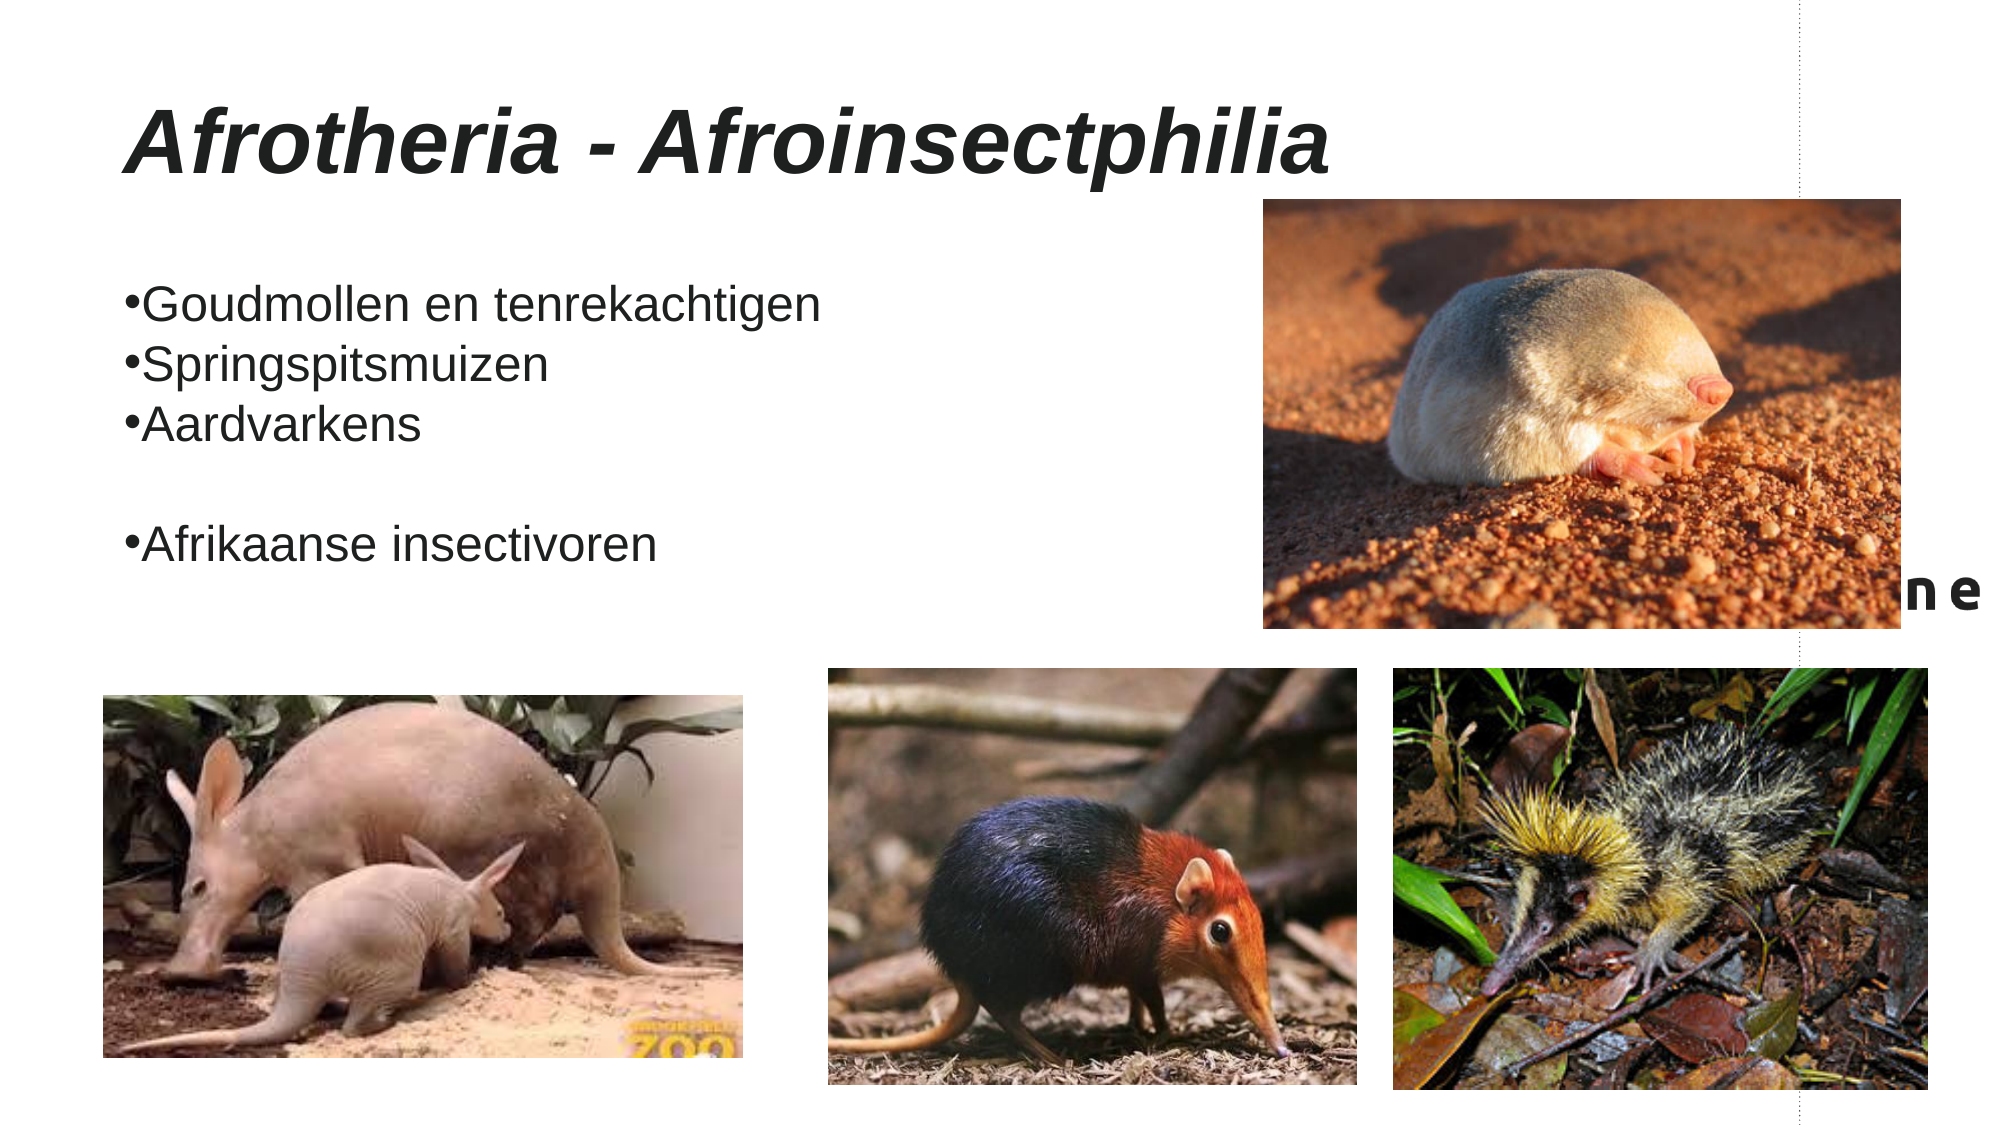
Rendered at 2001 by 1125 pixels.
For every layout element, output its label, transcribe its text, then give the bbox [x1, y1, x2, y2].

picture [828, 668, 1357, 1085]
list Goudmollen en tenrekachtigen Springspitsmuizen Aardvarkens Afrikaanse insectivoren [124, 271, 1394, 986]
picture [1263, 0, 2001, 1125]
picture [103, 695, 743, 1058]
title Afrotheria - Afroinsectphilia [124, 94, 1607, 271]
